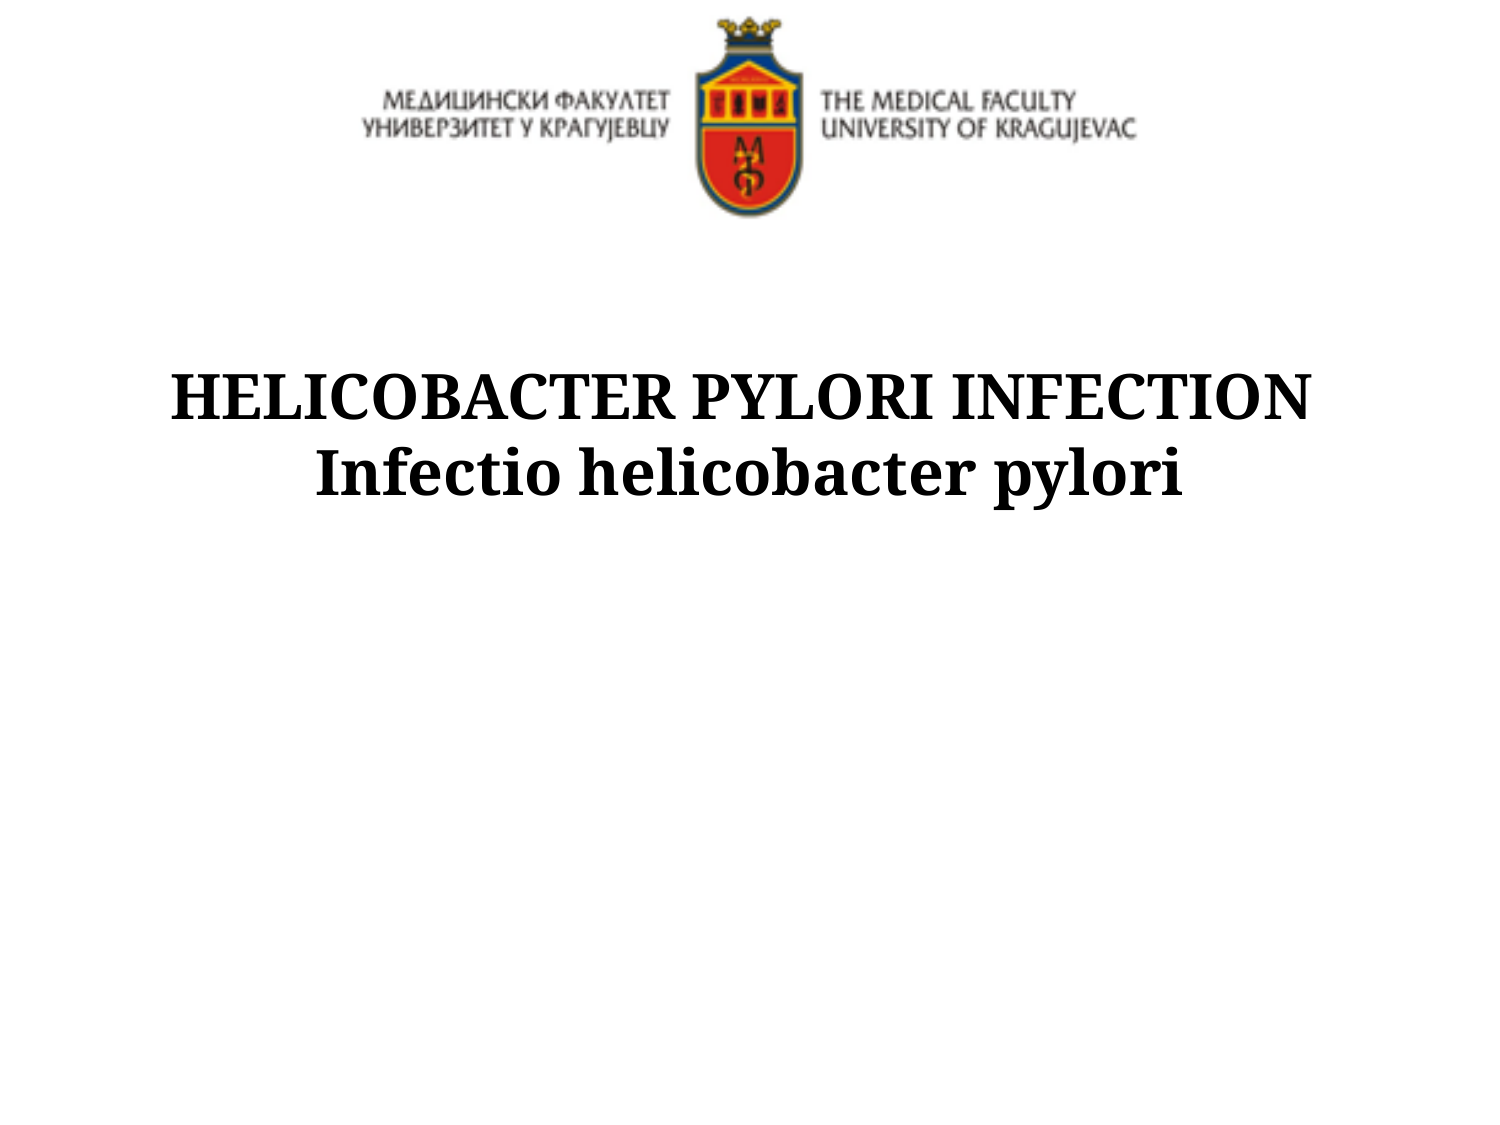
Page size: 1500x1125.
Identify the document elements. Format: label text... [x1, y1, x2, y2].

title HELICOBACTER PYLORI INFECTION Infectio helicobacter pylori [112, 349, 1388, 591]
picture [210, 12, 1351, 251]
